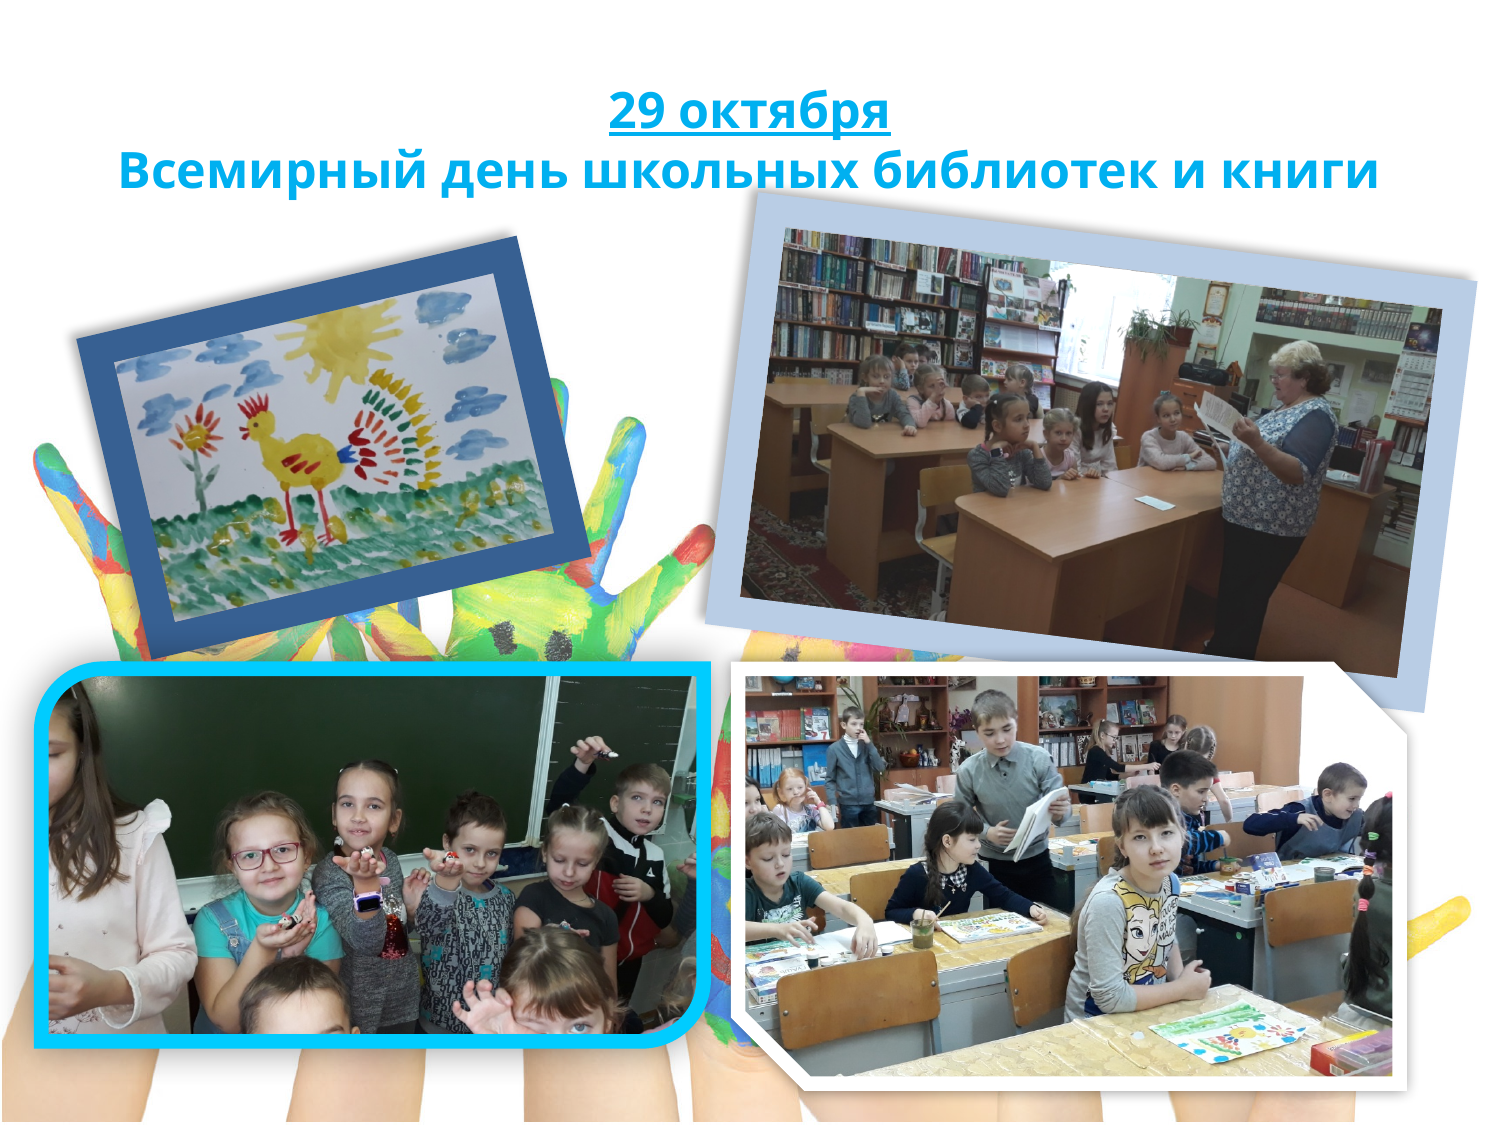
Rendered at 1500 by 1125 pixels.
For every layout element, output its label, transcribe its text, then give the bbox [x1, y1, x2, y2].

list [759, 266, 1423, 640]
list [40, 668, 704, 1042]
picture [737, 668, 1400, 1084]
picture [115, 274, 553, 621]
title 29 октября Всемирный день школьных библиотек и книги [75, 45, 1425, 233]
